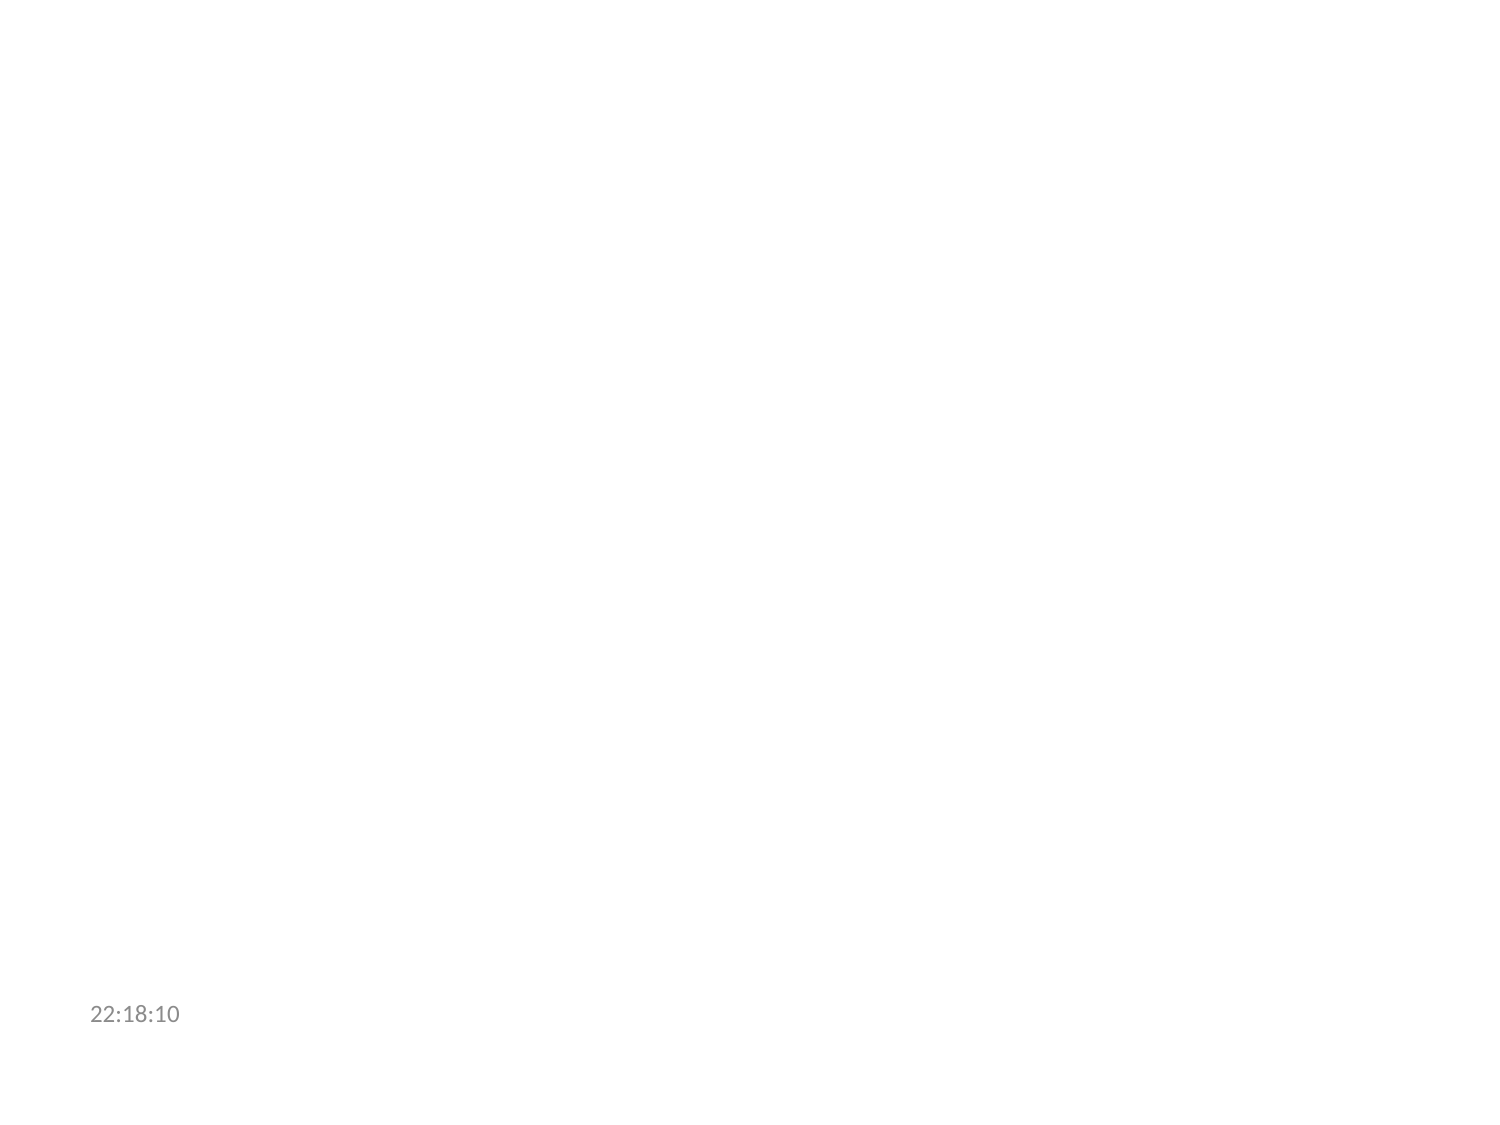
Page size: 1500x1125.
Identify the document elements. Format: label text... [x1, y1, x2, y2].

text_box 15:35:09 [75, 982, 425, 1043]
